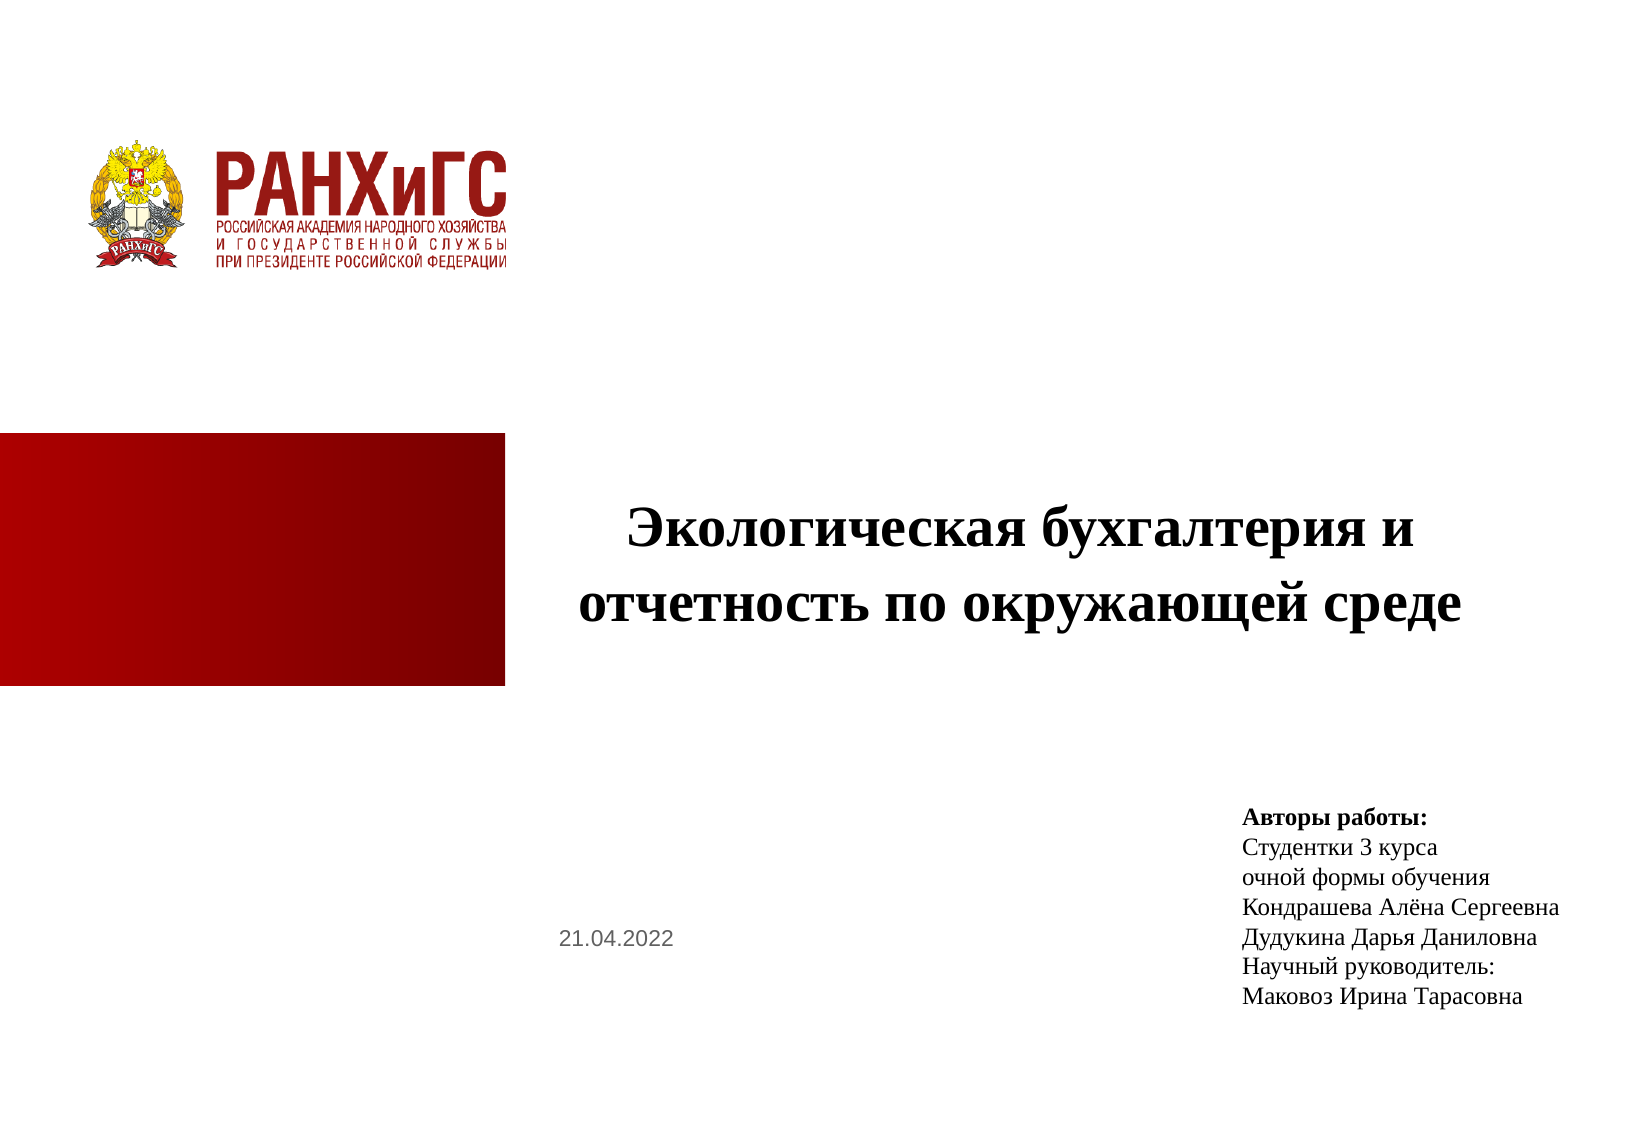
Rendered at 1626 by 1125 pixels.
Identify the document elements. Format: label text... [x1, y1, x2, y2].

text_box Экологическая бухгалтерия и отчетность по окружающей среде [544, 476, 1497, 641]
picture [88, 139, 506, 271]
text_box 21.04.2022 [544, 916, 756, 959]
text_box [0, 433, 506, 686]
text_box Авторы работы: Студентки 3 курса очной формы обучения Кондрашева Алёна Сергеевна Дудукина Дарья Даниловна Научный руководитель: Маковоз Ирина Тарасовна [756, 792, 1606, 1018]
